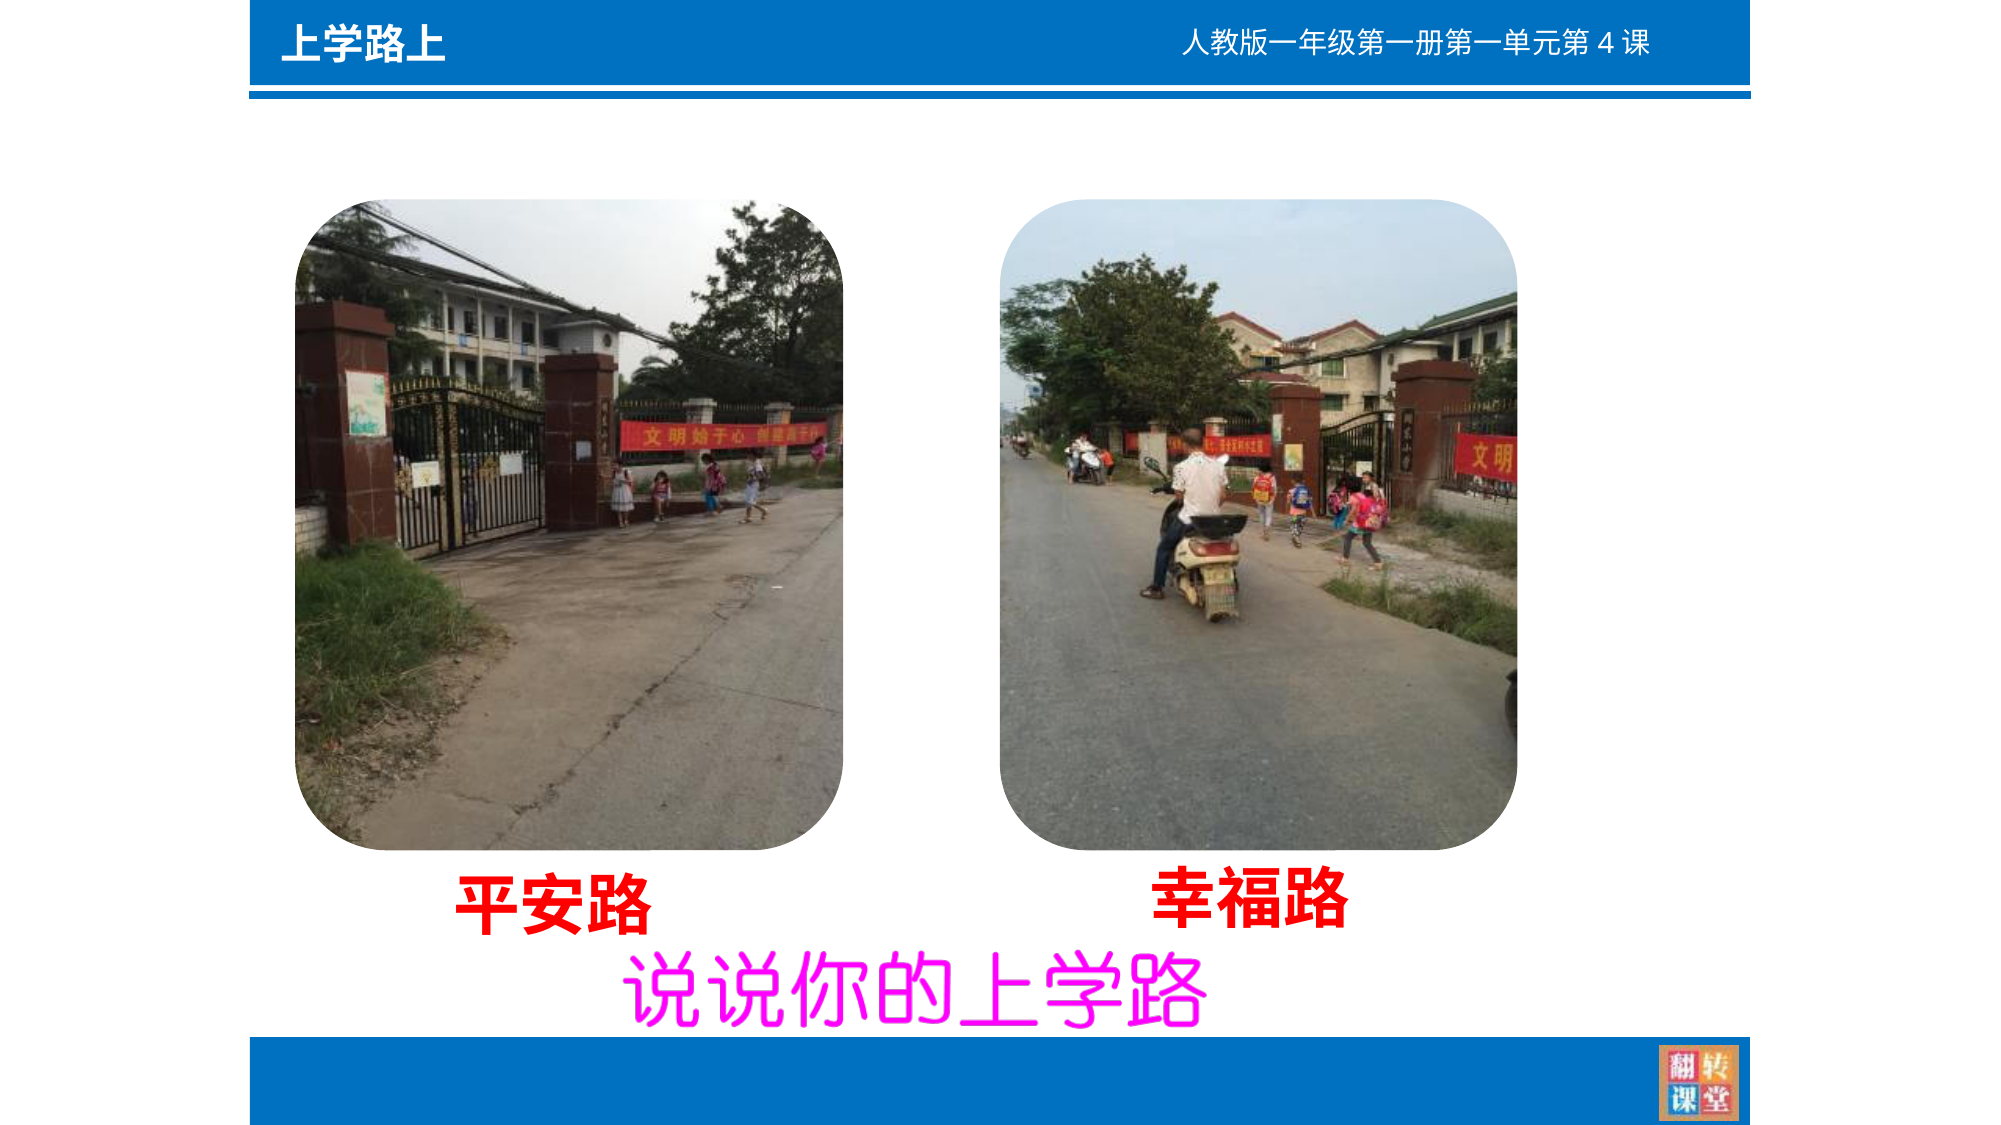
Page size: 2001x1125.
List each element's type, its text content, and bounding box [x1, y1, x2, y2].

picture [999, 199, 1518, 851]
picture [569, 905, 1259, 1081]
picture [295, 199, 844, 851]
text_box [249, 91, 1751, 99]
text_box [249, 1036, 1751, 1125]
text_box 幸福路 [1135, 851, 1387, 944]
text_box [249, 0, 1751, 86]
text_box 平安路 [438, 855, 1117, 951]
text_box 上学路上 [265, 10, 1026, 76]
picture [1659, 1045, 1739, 1121]
text_box 人教版一年级第一册第一单元第4课 [1166, 17, 1733, 67]
